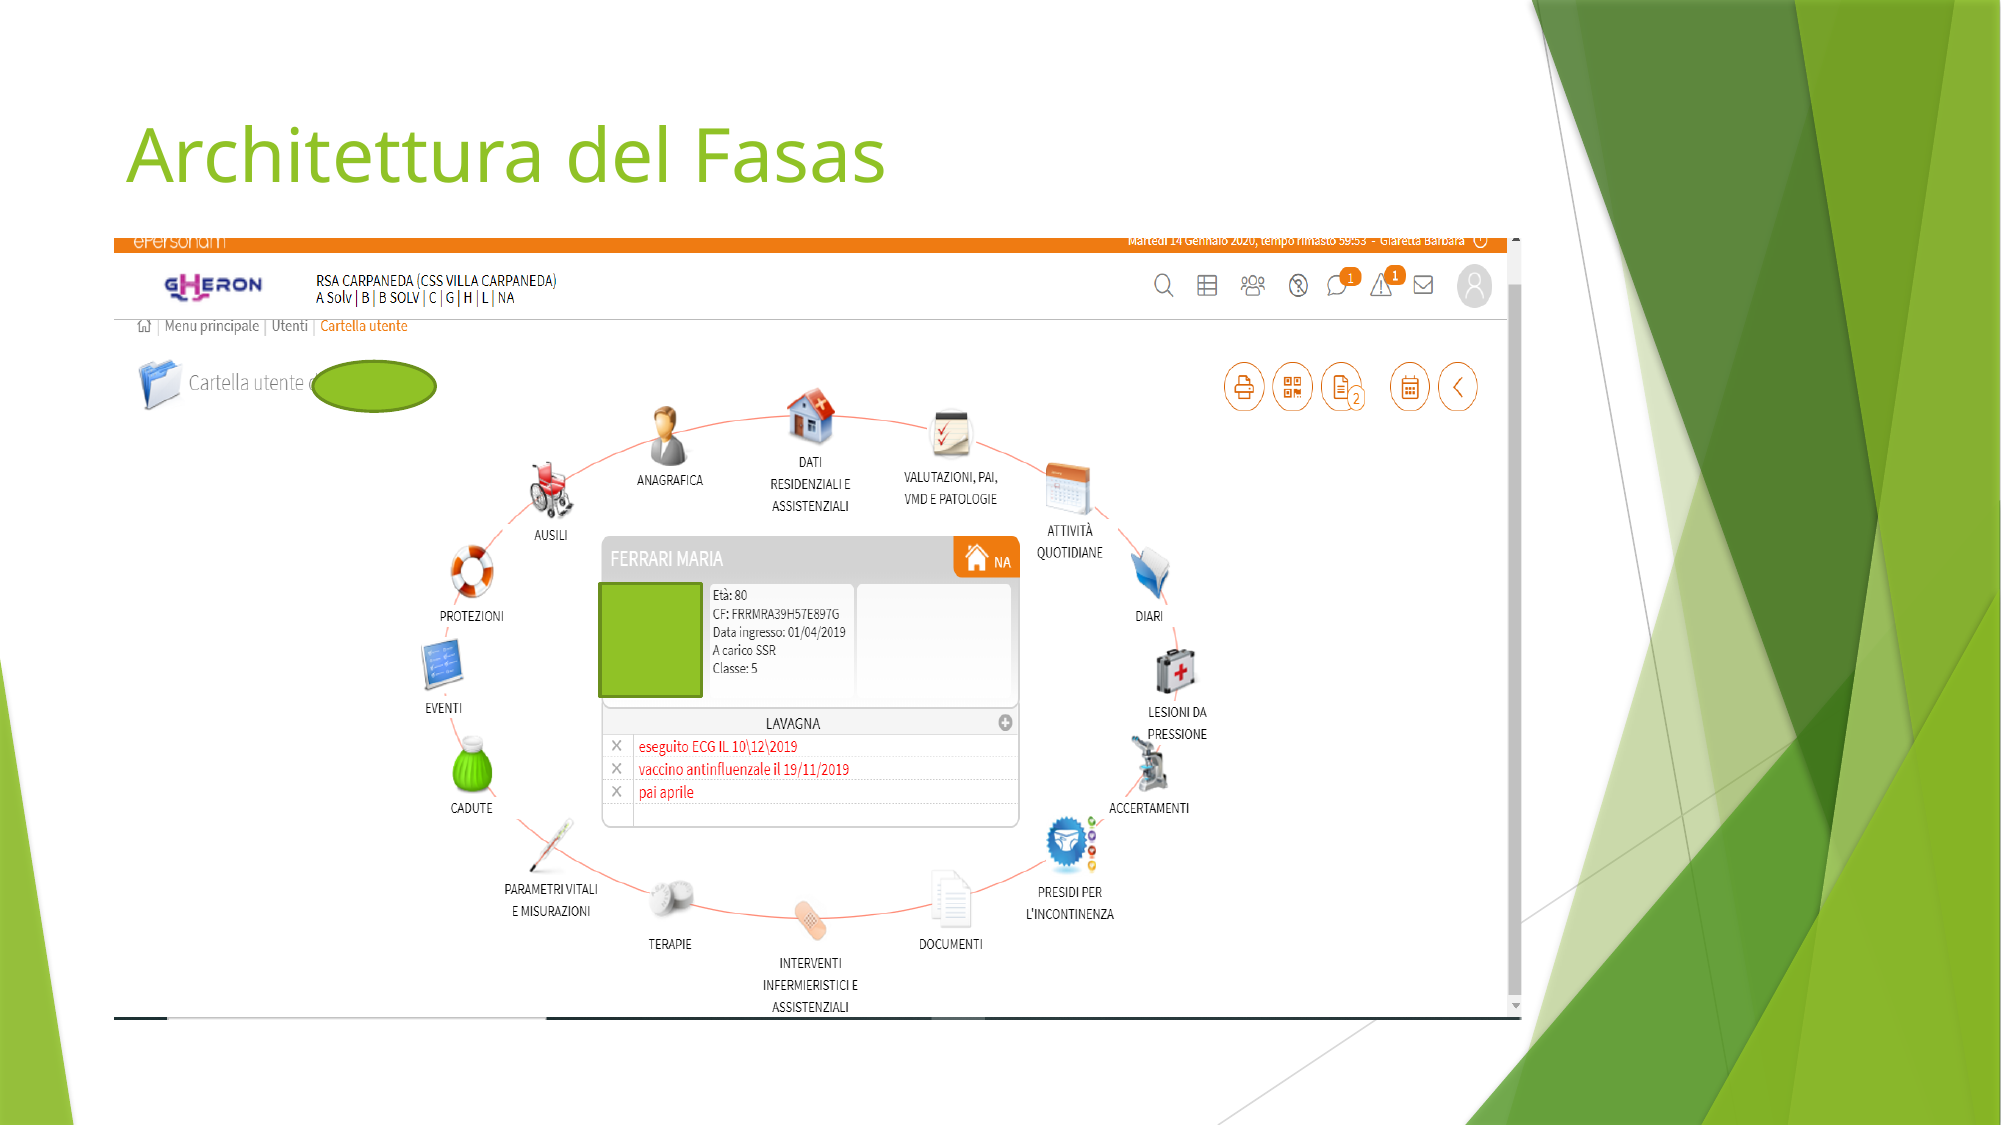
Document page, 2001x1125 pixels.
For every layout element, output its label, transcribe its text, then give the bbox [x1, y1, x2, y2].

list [110, 238, 1522, 1020]
title Architettura del Fasas [111, 99, 1522, 215]
